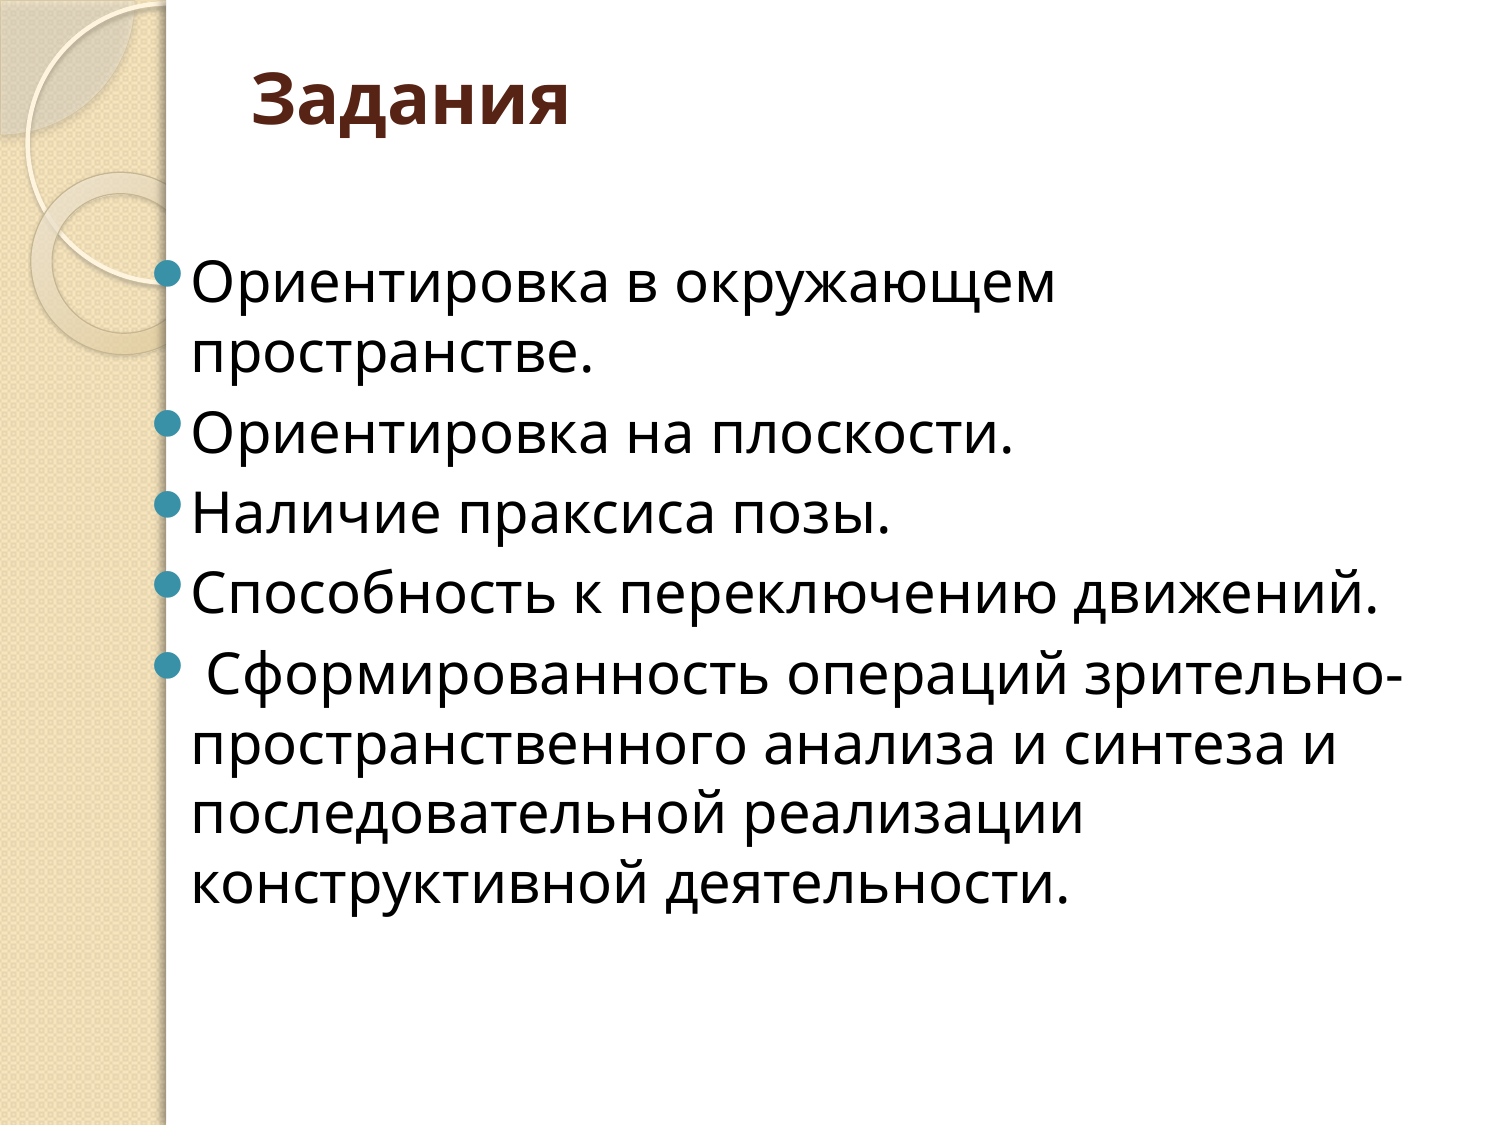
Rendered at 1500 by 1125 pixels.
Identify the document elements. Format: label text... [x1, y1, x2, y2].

title Задания [235, 45, 1466, 233]
list Ориентировка в окружающем пространстве. Ориентировка на плоскости. Наличие праксиса позы. Способность к переключению движений. Сформированность операций зрительно-пространственного анализа и синтеза и последовательной реализации конструктивной деятельности. [123, 237, 1424, 1025]
